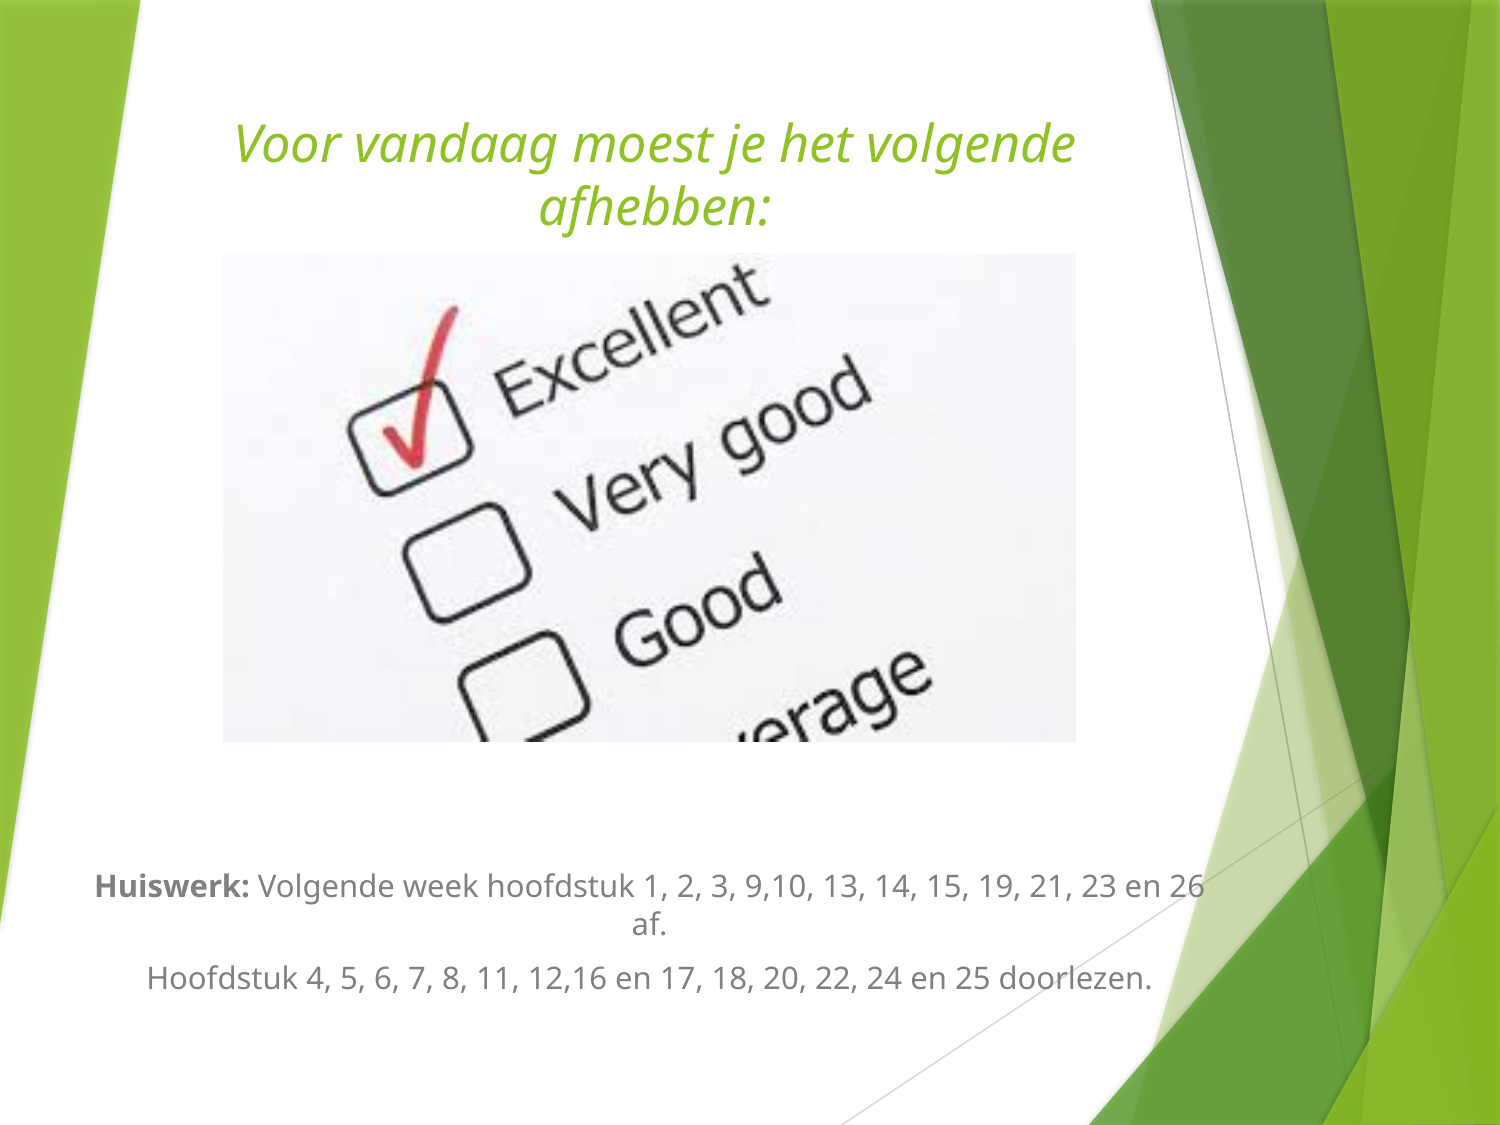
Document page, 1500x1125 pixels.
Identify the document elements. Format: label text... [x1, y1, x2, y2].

picture [223, 253, 1076, 742]
subtitle Huiswerk: Volgende week hoofdstuk 1, 2, 3, 9,10, 13, 14, 15, 19, 21, 23 en 26 af. Hoofdstuk 4, 5, 6, 7, 8, 11, 12,16 en 17, 18, 20, 22, 24 en 25 doorlezen. [64, 255, 1235, 1012]
title Voor vandaag moest je het volgende afhebben: [112, 101, 1199, 244]
